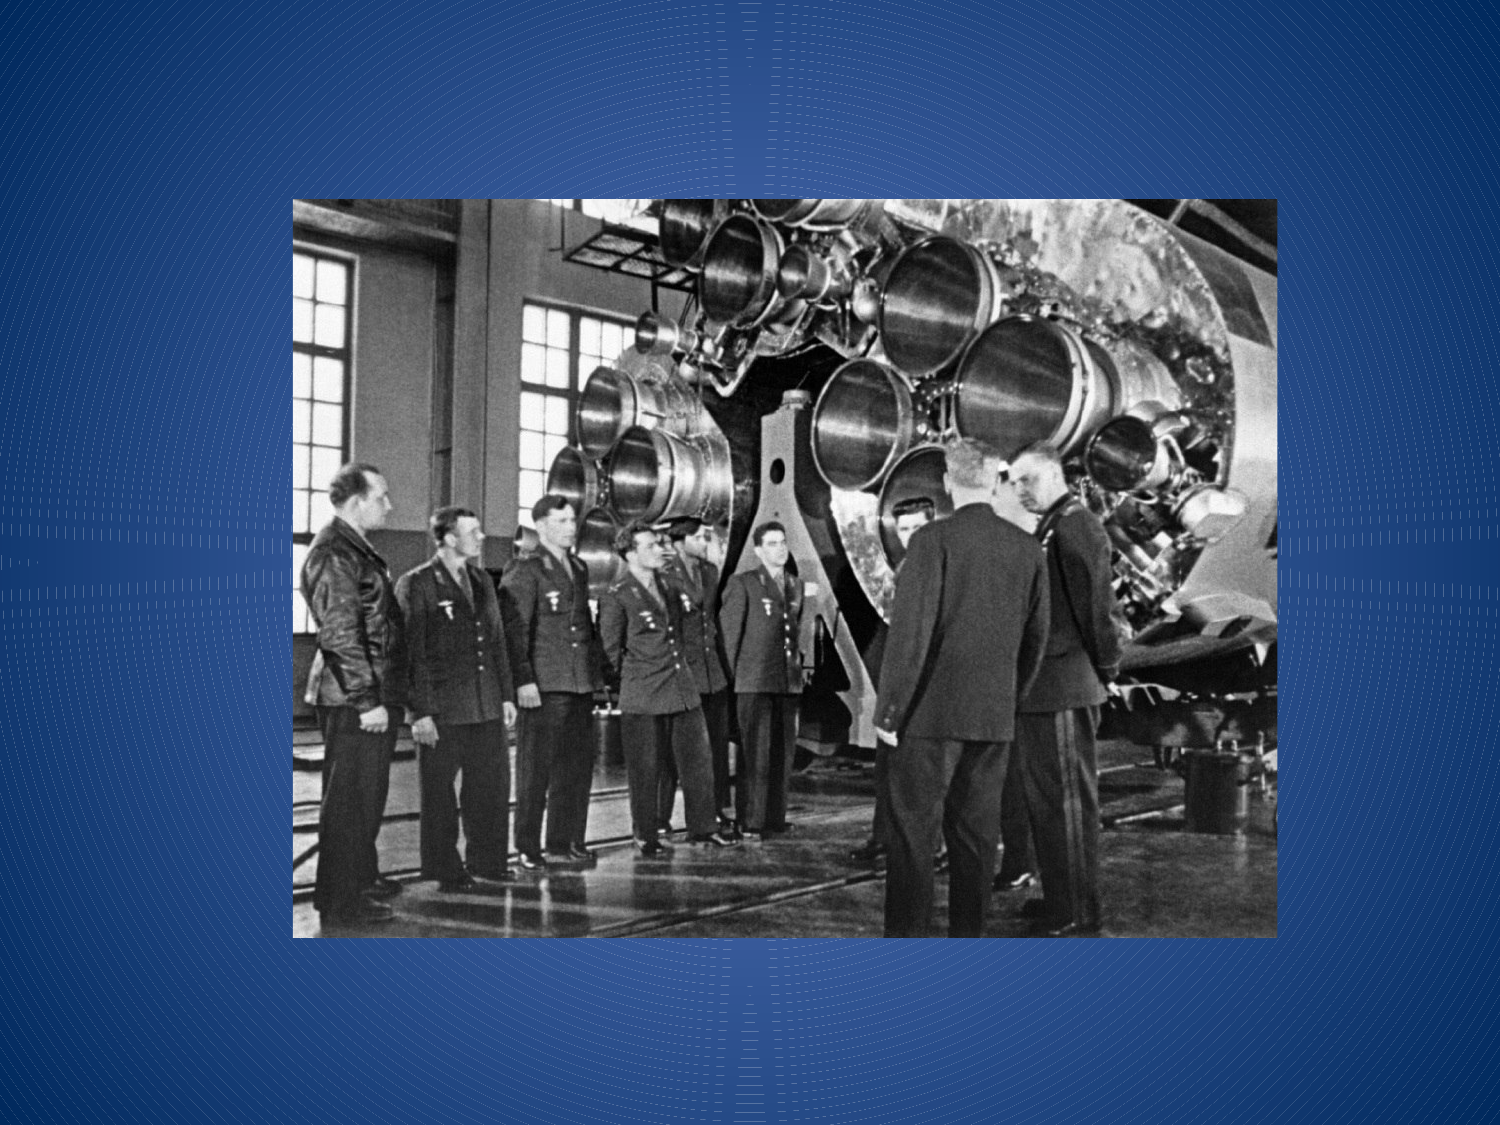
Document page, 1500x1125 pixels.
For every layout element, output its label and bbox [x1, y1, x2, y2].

picture [292, 198, 1278, 938]
